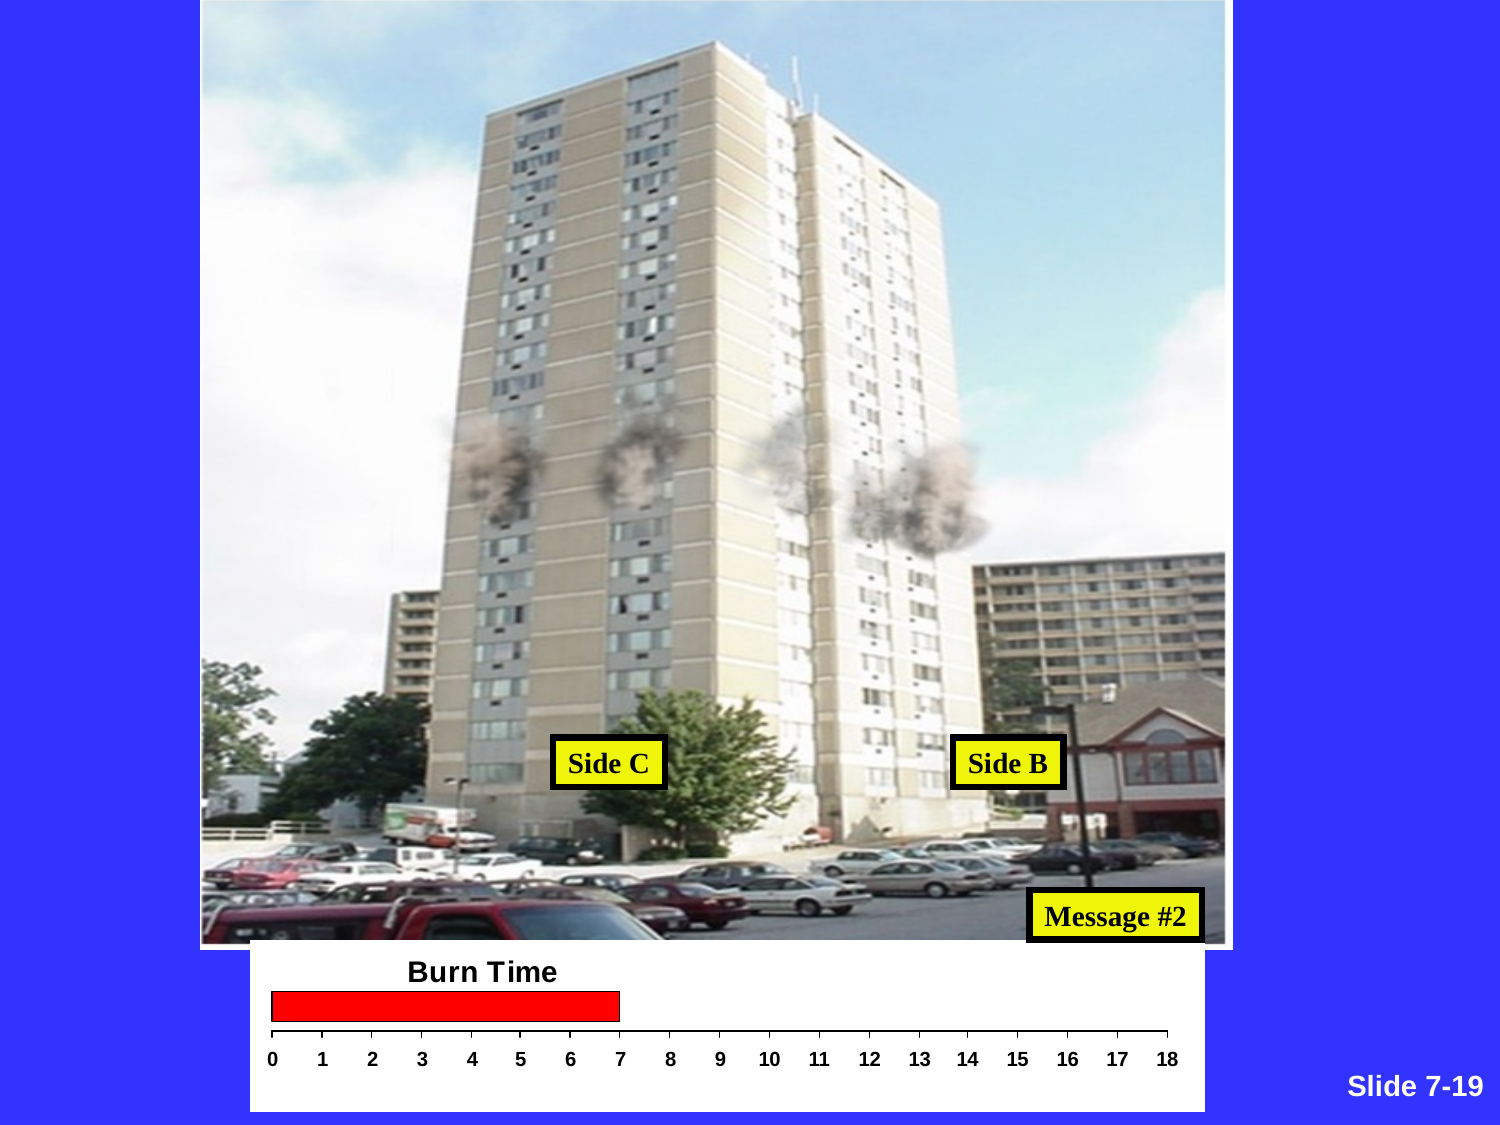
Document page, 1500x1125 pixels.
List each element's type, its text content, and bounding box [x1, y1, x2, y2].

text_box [249, 939, 1206, 1113]
picture [199, 0, 1234, 951]
slide_number Slide 7-161 [1148, 1059, 1500, 1125]
